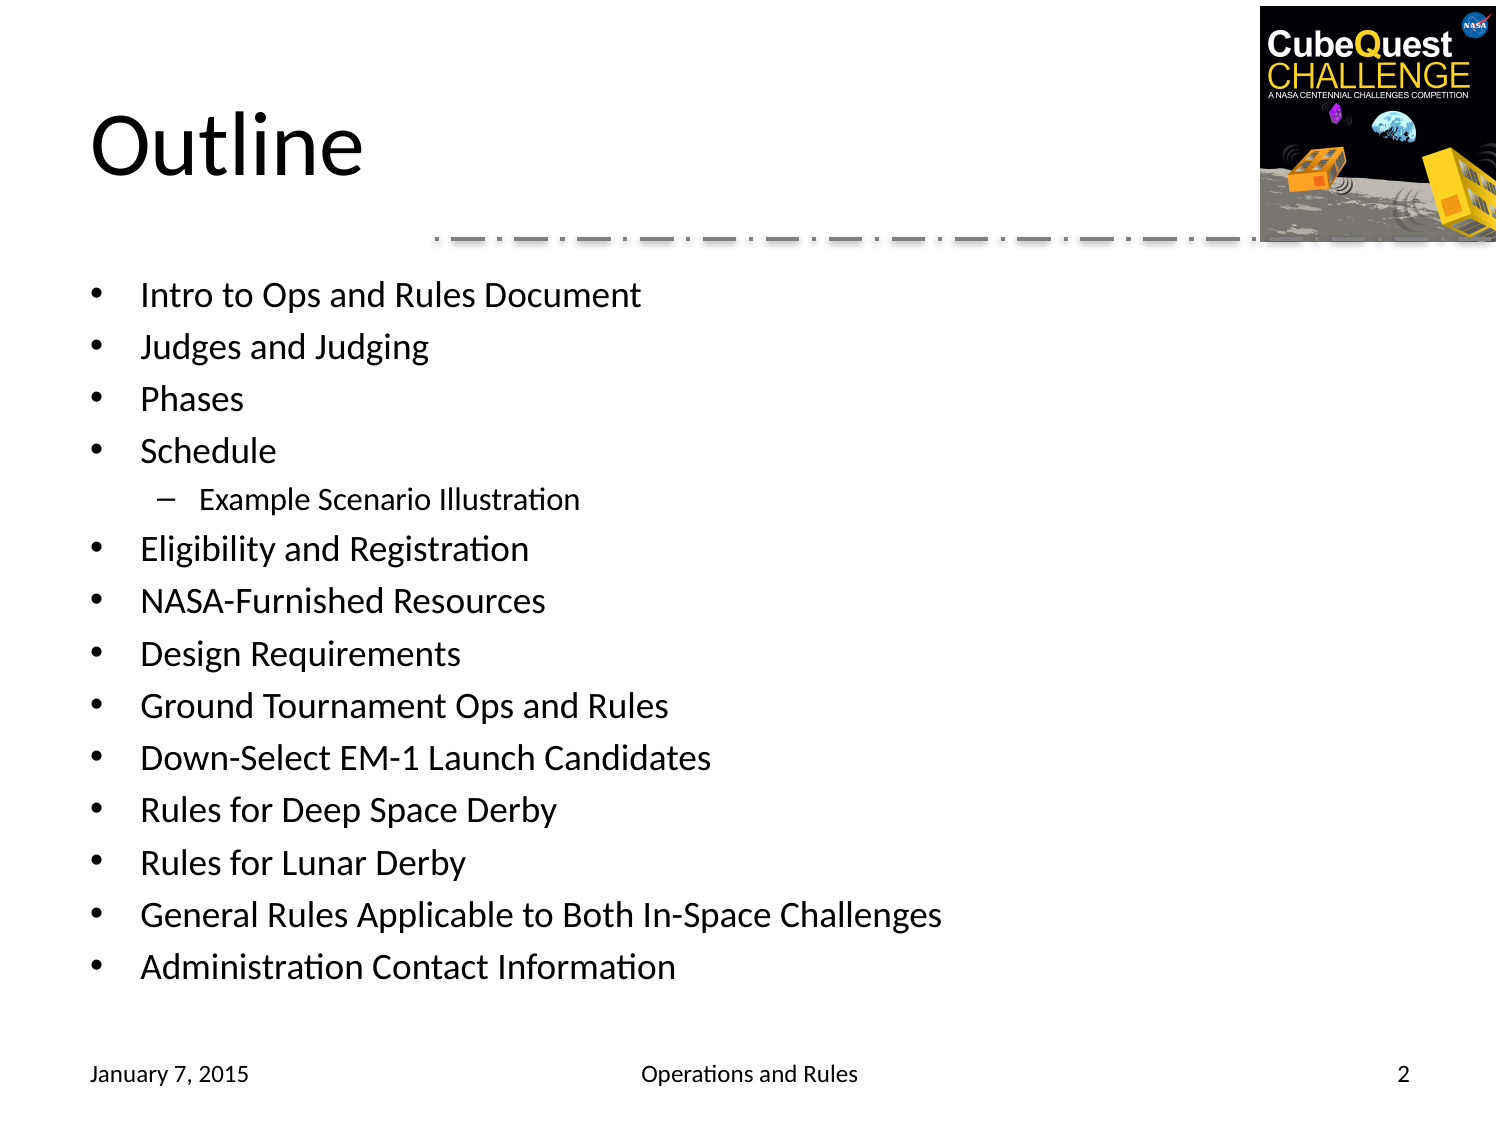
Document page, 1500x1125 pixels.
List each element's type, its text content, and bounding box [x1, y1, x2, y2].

list Intro to Ops and Rules Document Judges and Judging Phases Schedule Example Scenario Illustration Eligibility and Registration NASA-Furnished Resources Design Requirements Ground Tournament Ops and Rules Down-Select EM-1 Launch Candidates Rules for Deep Space Derby Rules for Lunar Derby General Rules Applicable to Both In-Space Challenges Administration Contact Information [75, 262, 1425, 1005]
title Outline [75, 45, 1237, 233]
footer Operations and Rules [512, 1042, 988, 1103]
slide_number 2 [1074, 1042, 1425, 1103]
picture [1260, 6, 1496, 242]
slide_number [75, 1042, 425, 1103]
